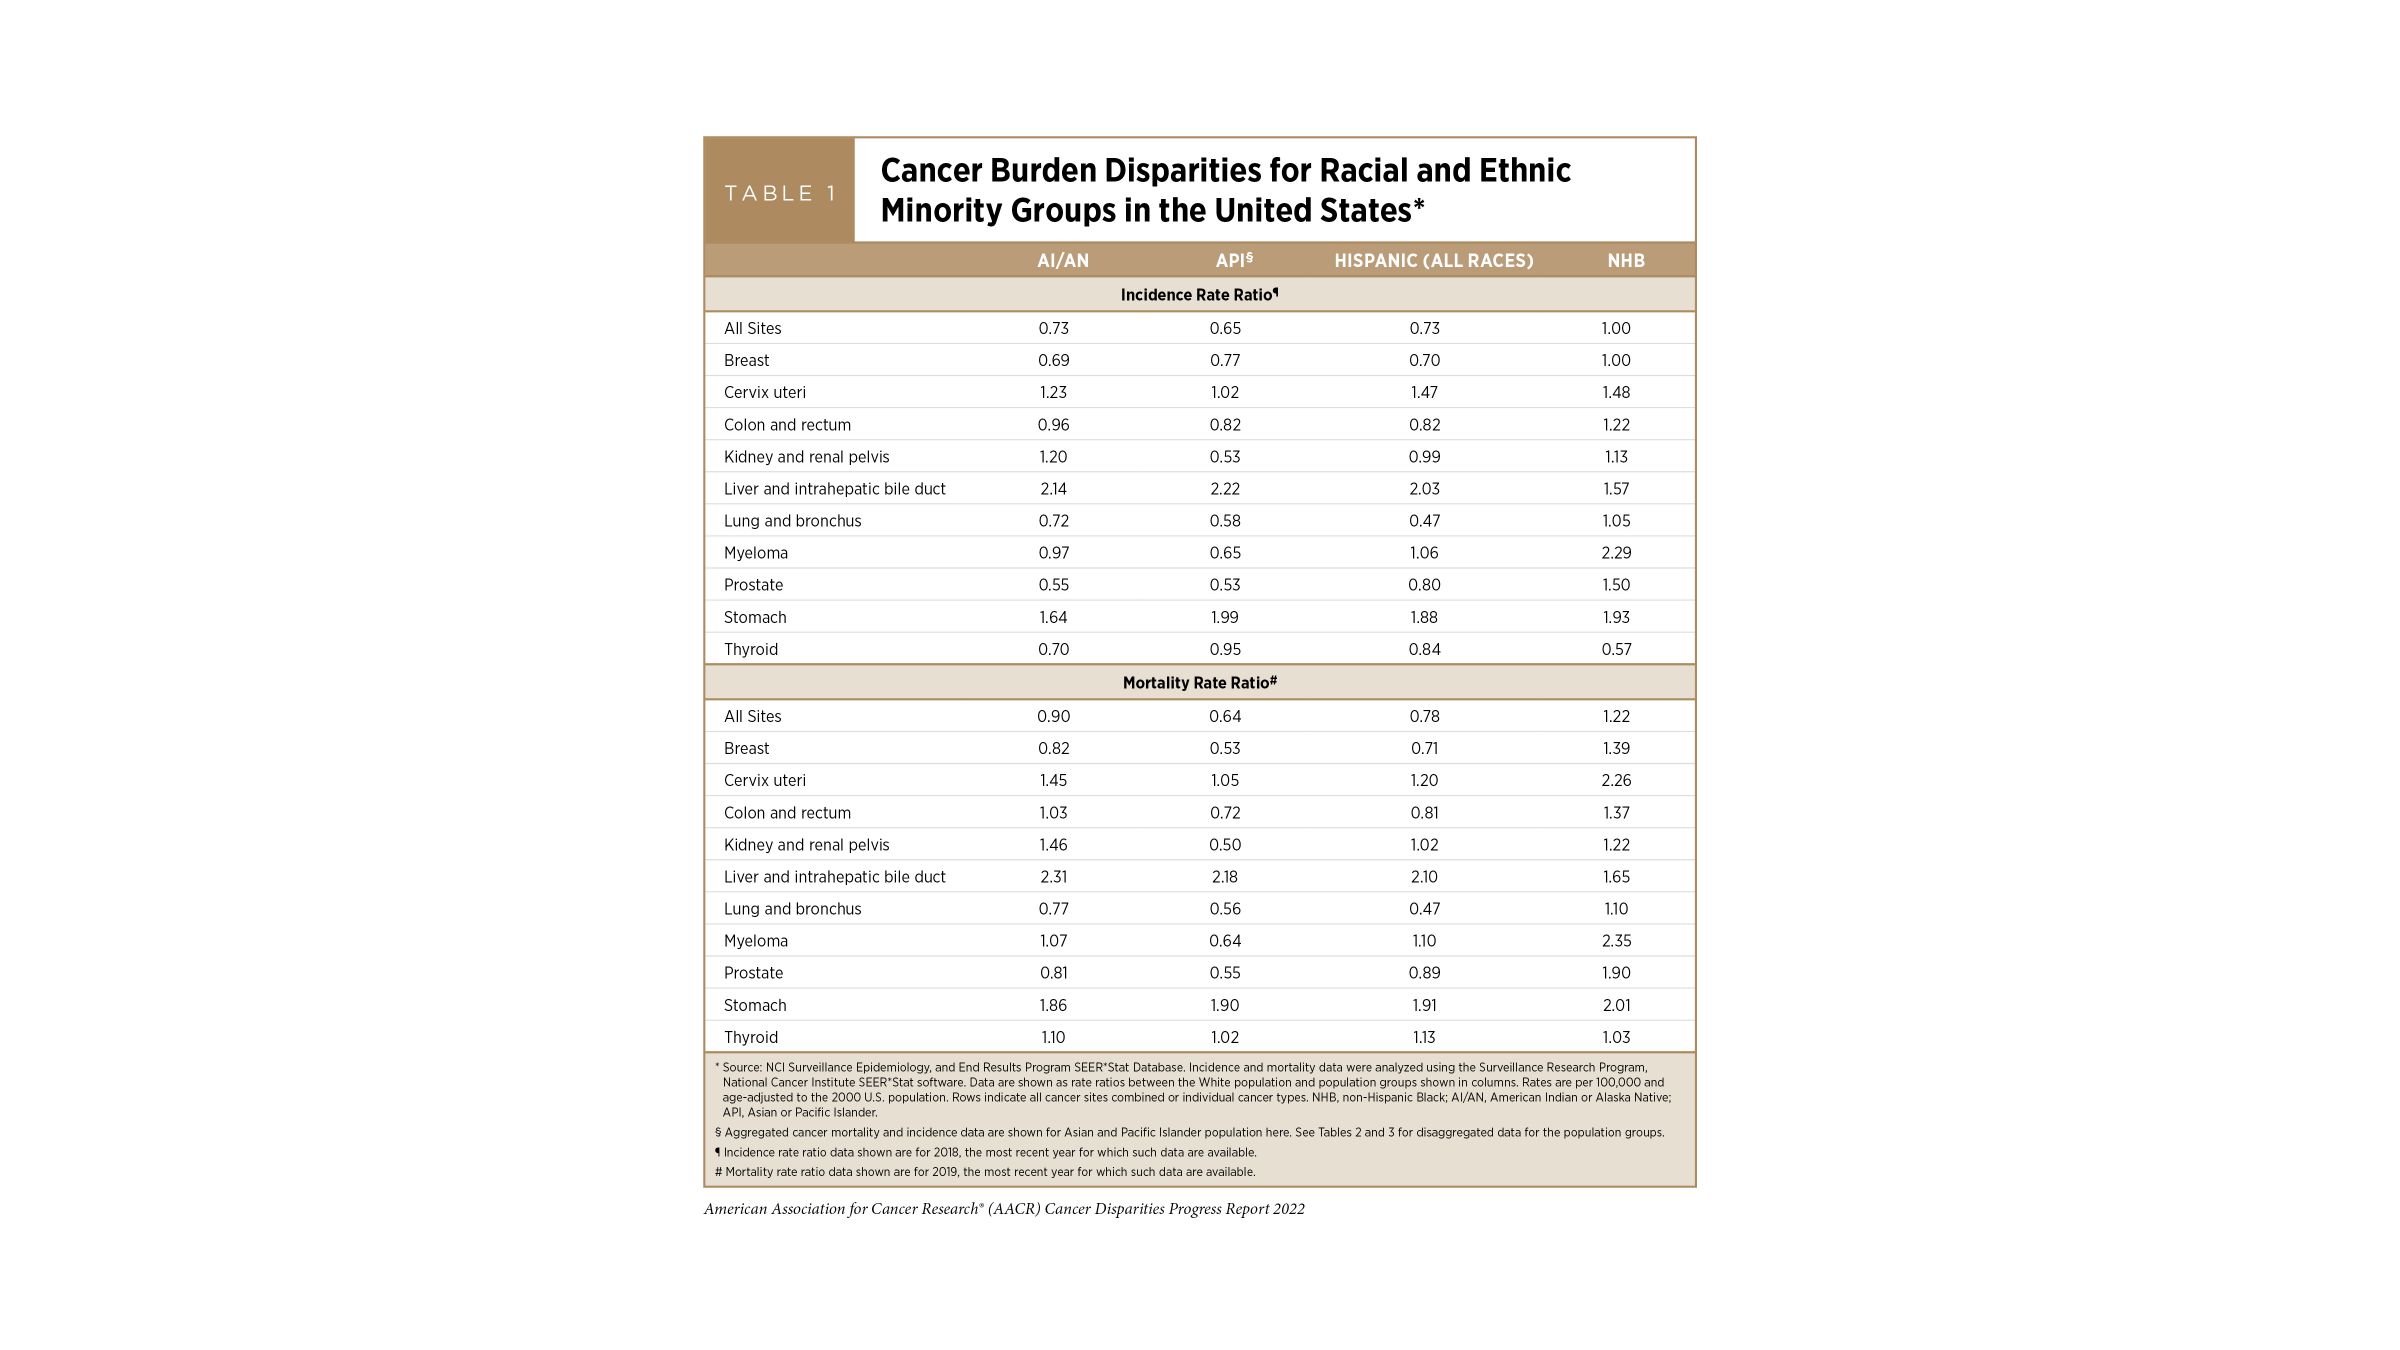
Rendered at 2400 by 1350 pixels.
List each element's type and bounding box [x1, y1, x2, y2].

picture [684, 117, 1716, 1233]
